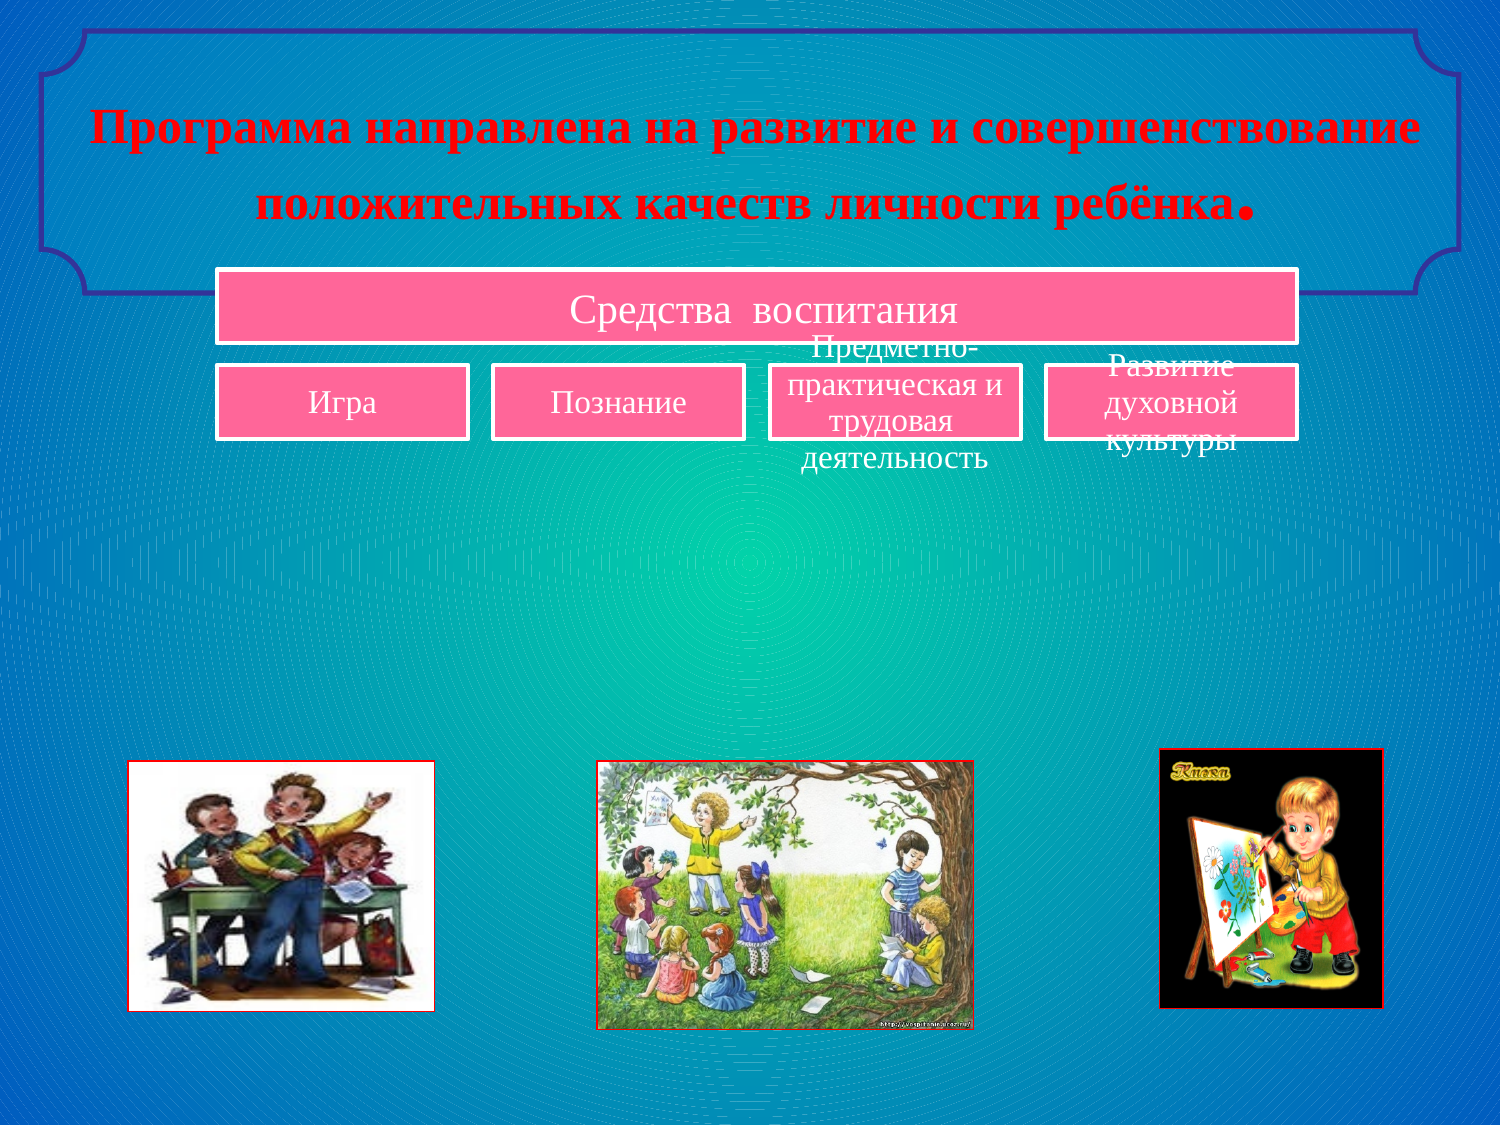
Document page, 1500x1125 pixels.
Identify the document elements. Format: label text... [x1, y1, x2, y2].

picture [128, 761, 434, 1012]
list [81, 269, 1433, 727]
picture [1432, 705, 1440, 736]
picture [1159, 749, 1383, 1008]
title Программа направлена на развитие и совершенствование положительных качеств личности ребёнка. [40, 93, 1471, 305]
text_box [41, 30, 1459, 93]
picture [597, 761, 973, 1030]
